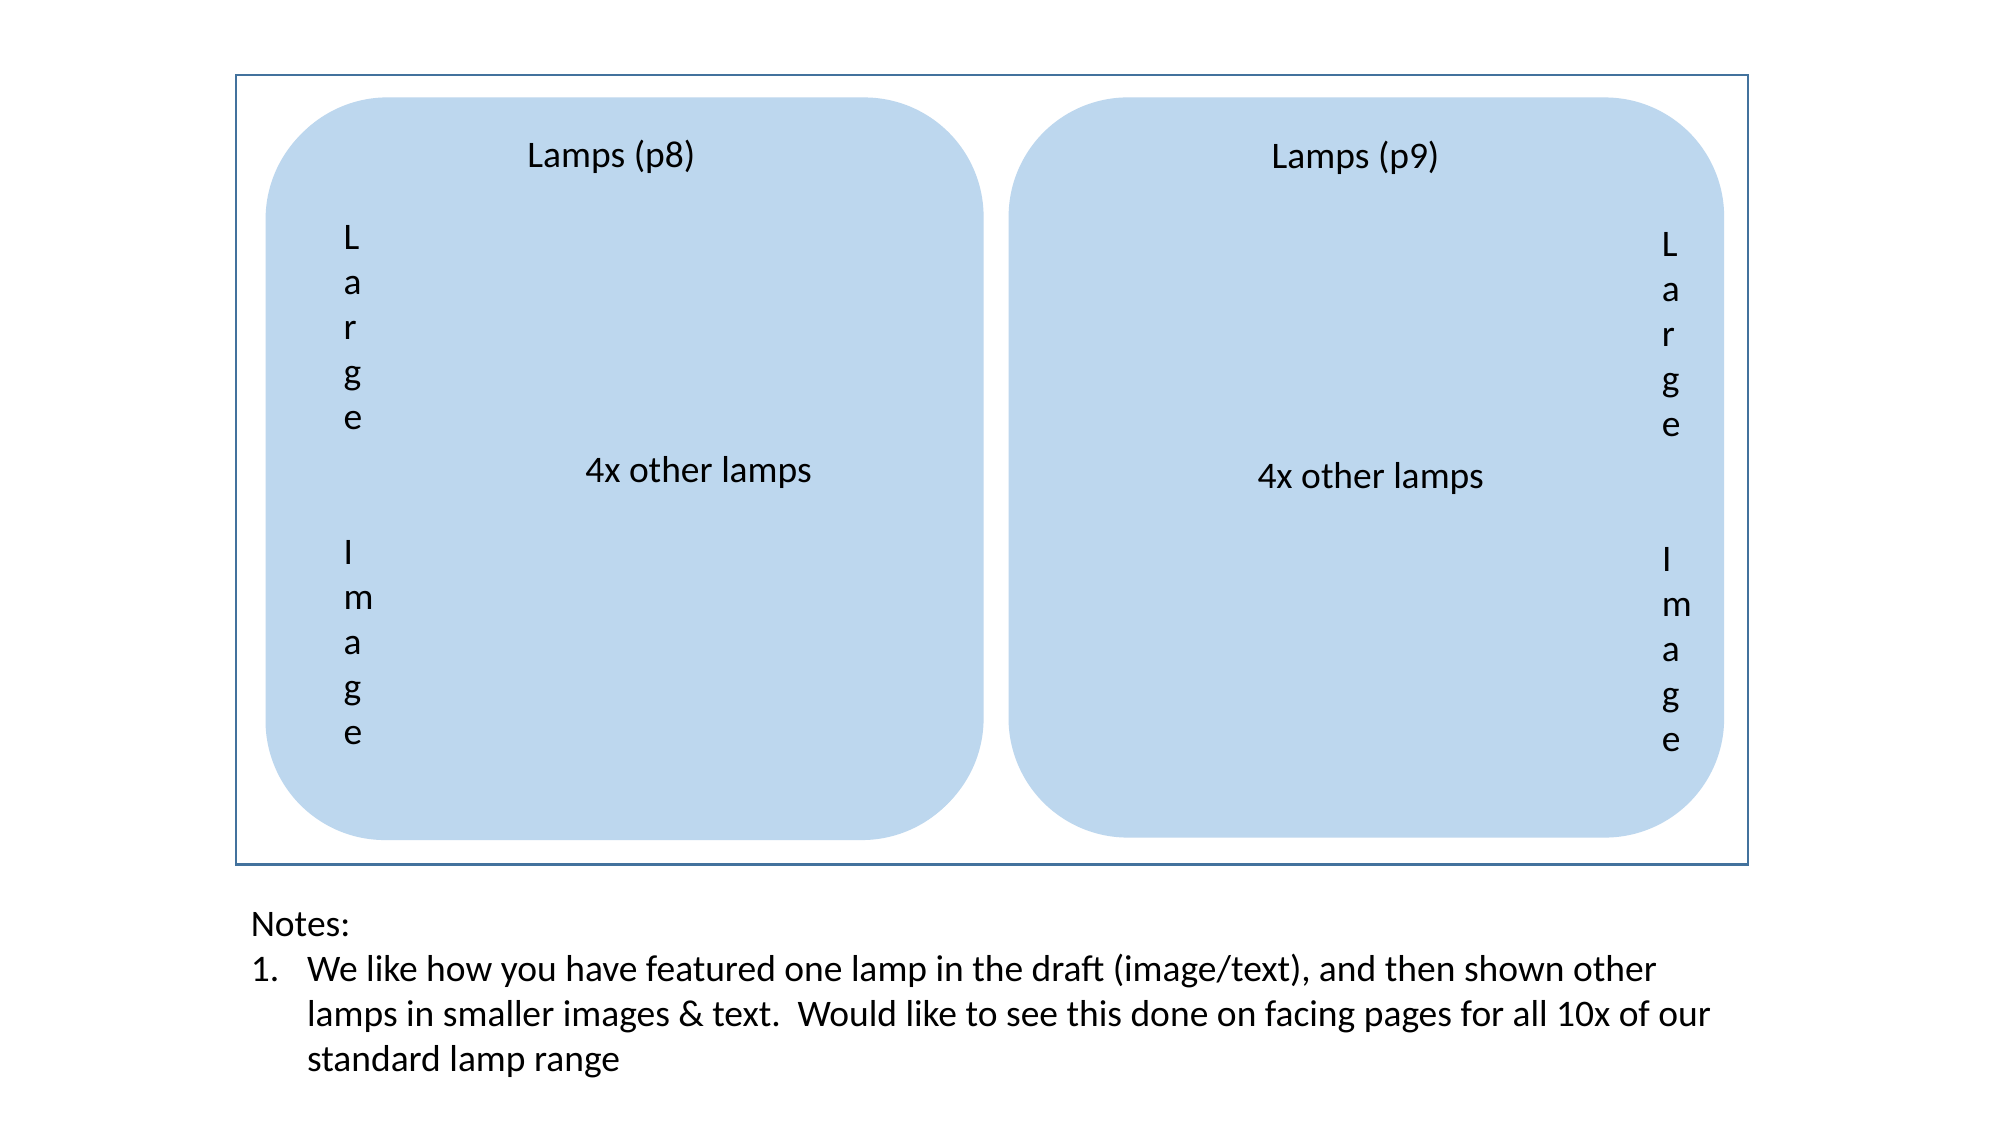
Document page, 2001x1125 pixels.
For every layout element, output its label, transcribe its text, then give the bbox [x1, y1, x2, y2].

text_box 4x other lamps [513, 437, 885, 498]
text_box [235, 74, 1749, 866]
text_box 4x other lamps [1185, 443, 1557, 504]
text_box Lamps (p8) [426, 122, 797, 183]
text_box [1007, 96, 1726, 839]
text_box Large Image [328, 229, 368, 736]
text_box Large Image [1647, 235, 1687, 743]
text_box [264, 152, 930, 842]
text_box Notes: We like how you have featured one lamp in the draft (image/text), and then shown other lamps in smaller images & text. Would like to see this done on facing pages for all 10x of our standard lamp range [235, 891, 1749, 998]
text_box Lamps (p9) [1072, 123, 1648, 184]
text_box [266, 96, 985, 839]
